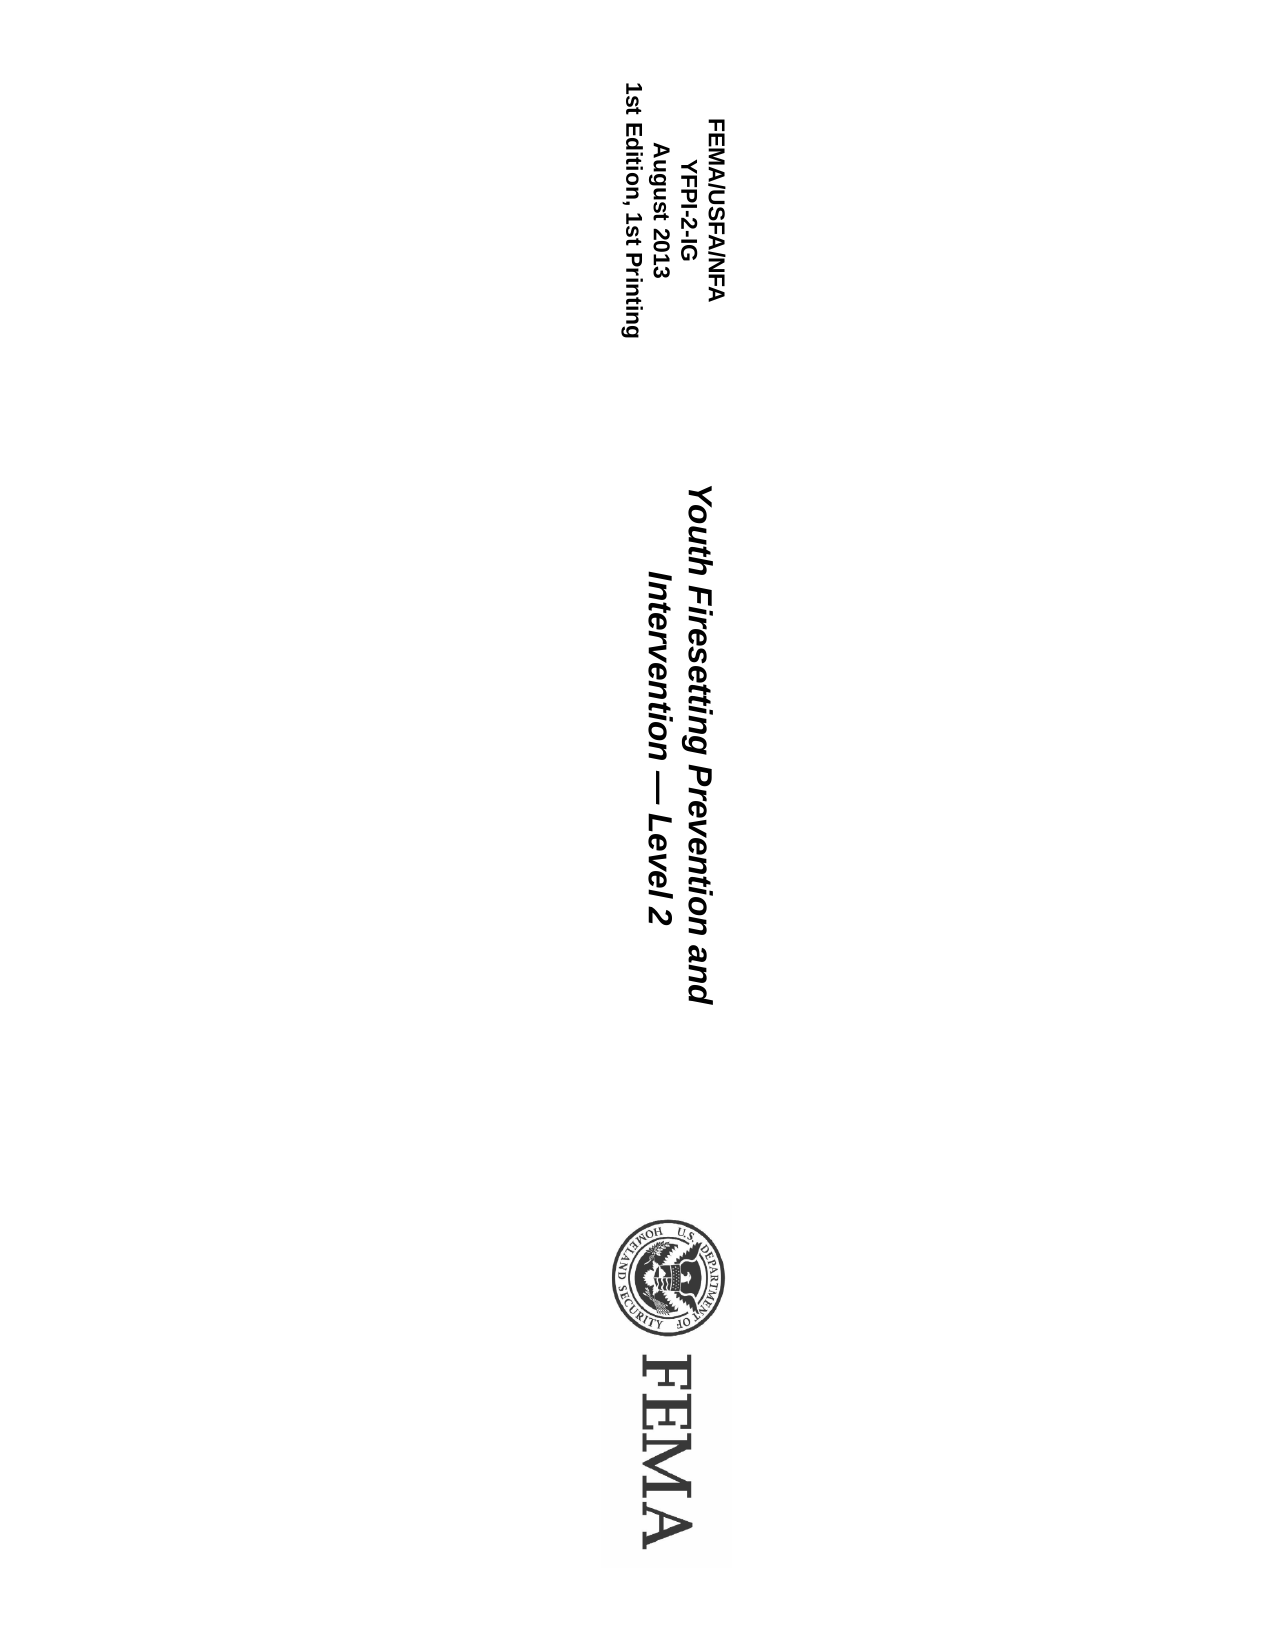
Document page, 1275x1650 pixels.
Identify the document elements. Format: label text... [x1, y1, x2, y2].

text_box FEMA/USFA/NFA YFPI-2-IG August 2013 1st Edition, 1st Printing [613, 50, 740, 372]
picture [601, 1199, 732, 1568]
text_box Youth Firesetting Prevention and Intervention — Level 2 [633, 372, 731, 1136]
